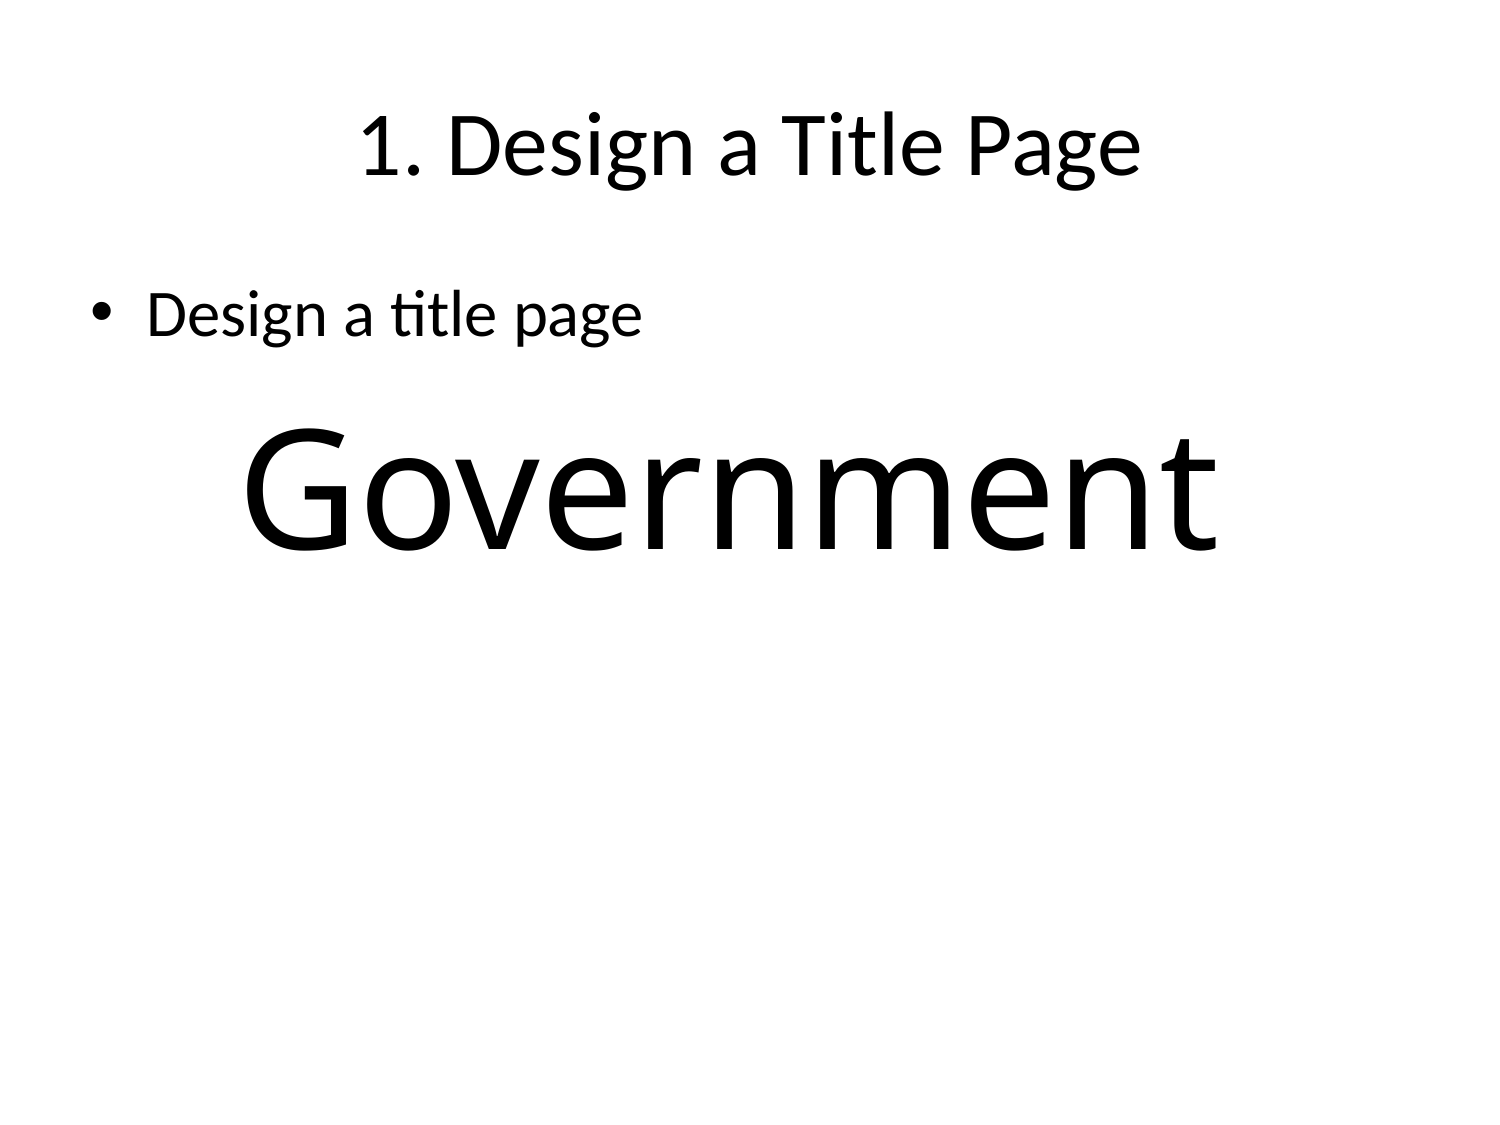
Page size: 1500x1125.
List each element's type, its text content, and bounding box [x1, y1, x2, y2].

title 1. Design a Title Page [75, 45, 1425, 233]
list Design a title page Government [75, 262, 1425, 1005]
